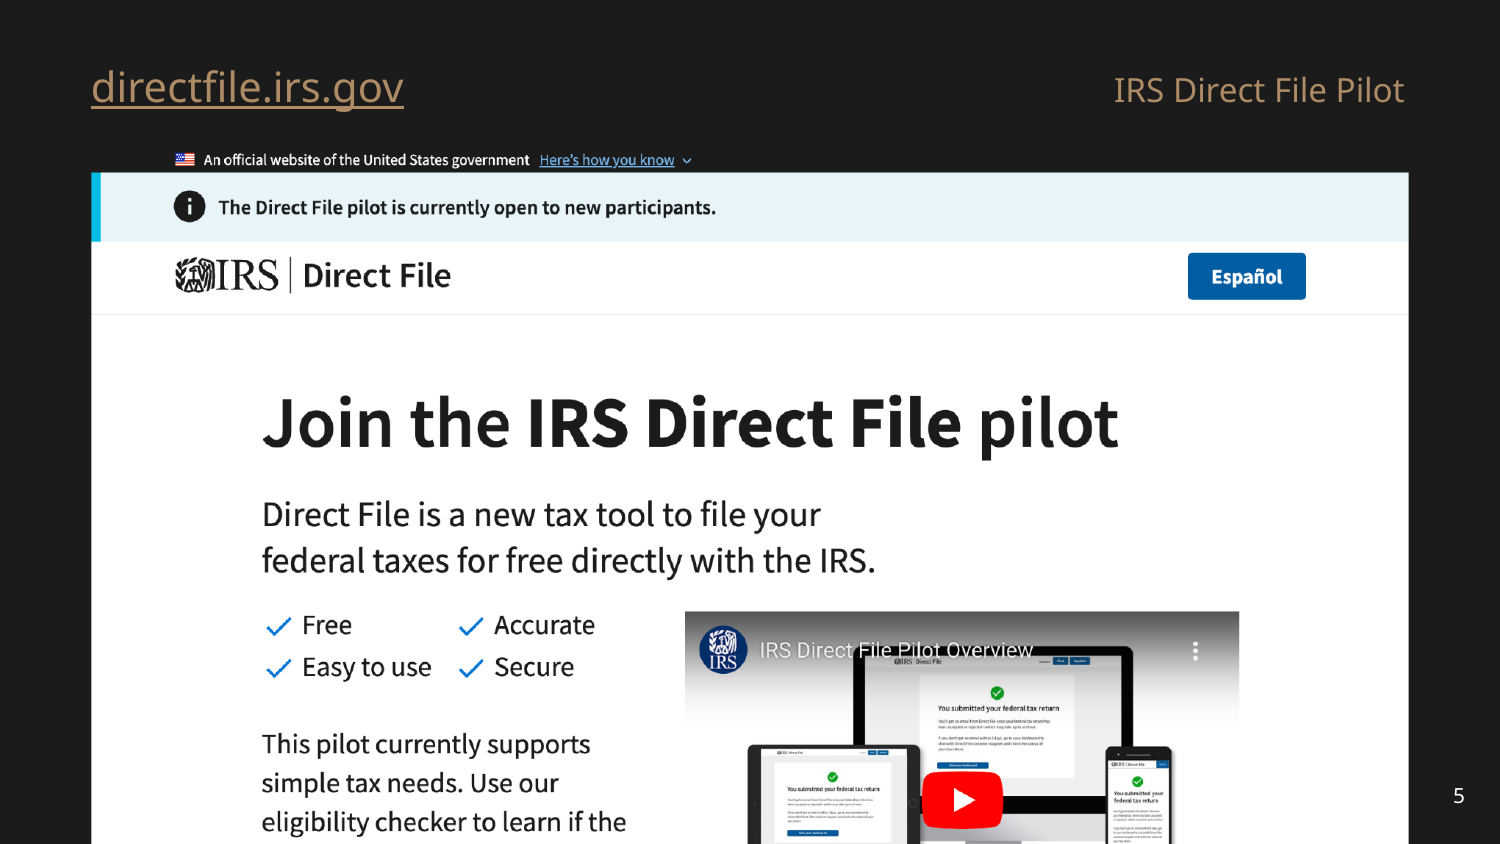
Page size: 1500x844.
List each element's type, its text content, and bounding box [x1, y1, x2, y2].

subtitle directfile.irs.gov [75, 42, 682, 137]
picture [91, 146, 1409, 844]
slide_number 5 [1414, 764, 1480, 830]
title IRS Direct File Pilot [682, 42, 1421, 136]
